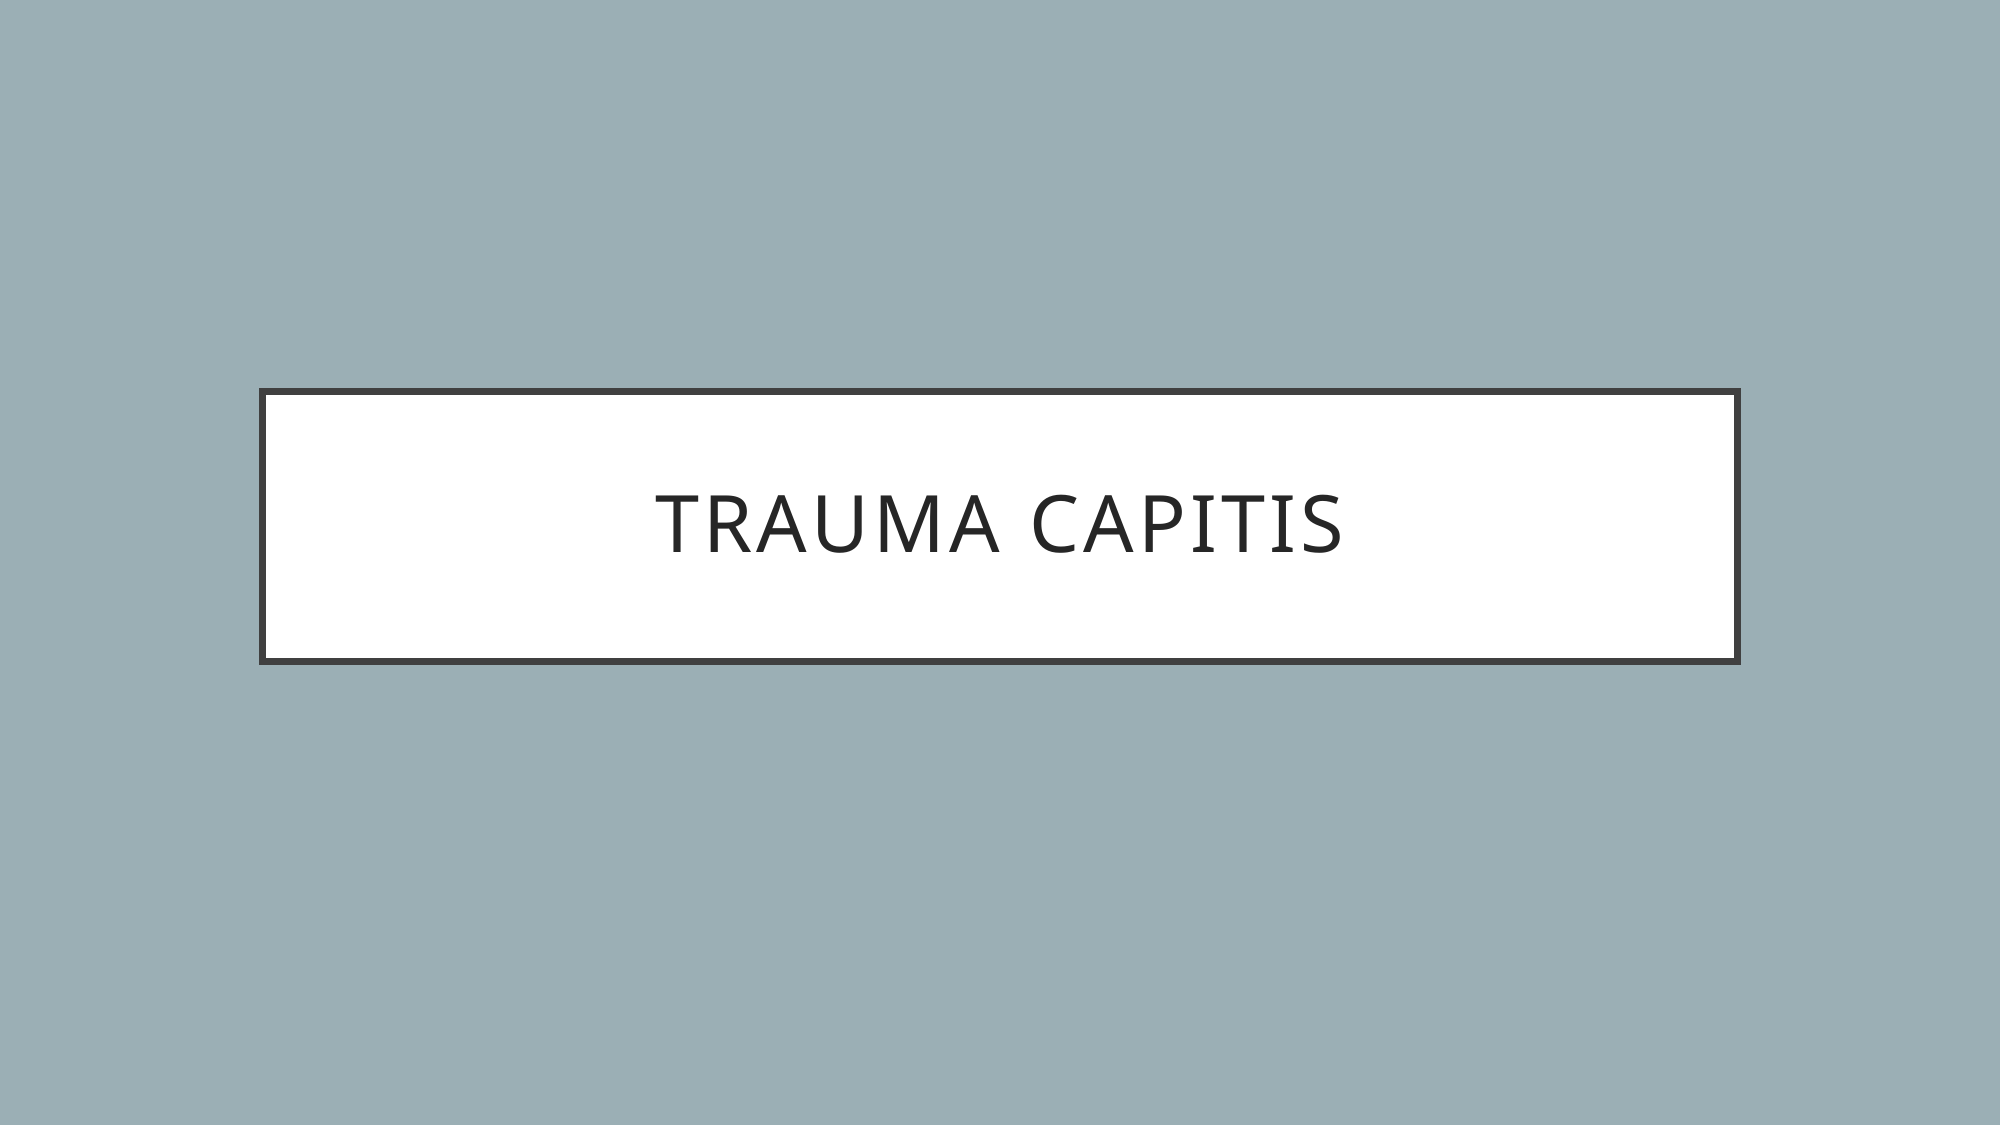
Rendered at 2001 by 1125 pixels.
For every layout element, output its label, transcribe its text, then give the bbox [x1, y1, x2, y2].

title Trauma capitis [259, 388, 1741, 665]
